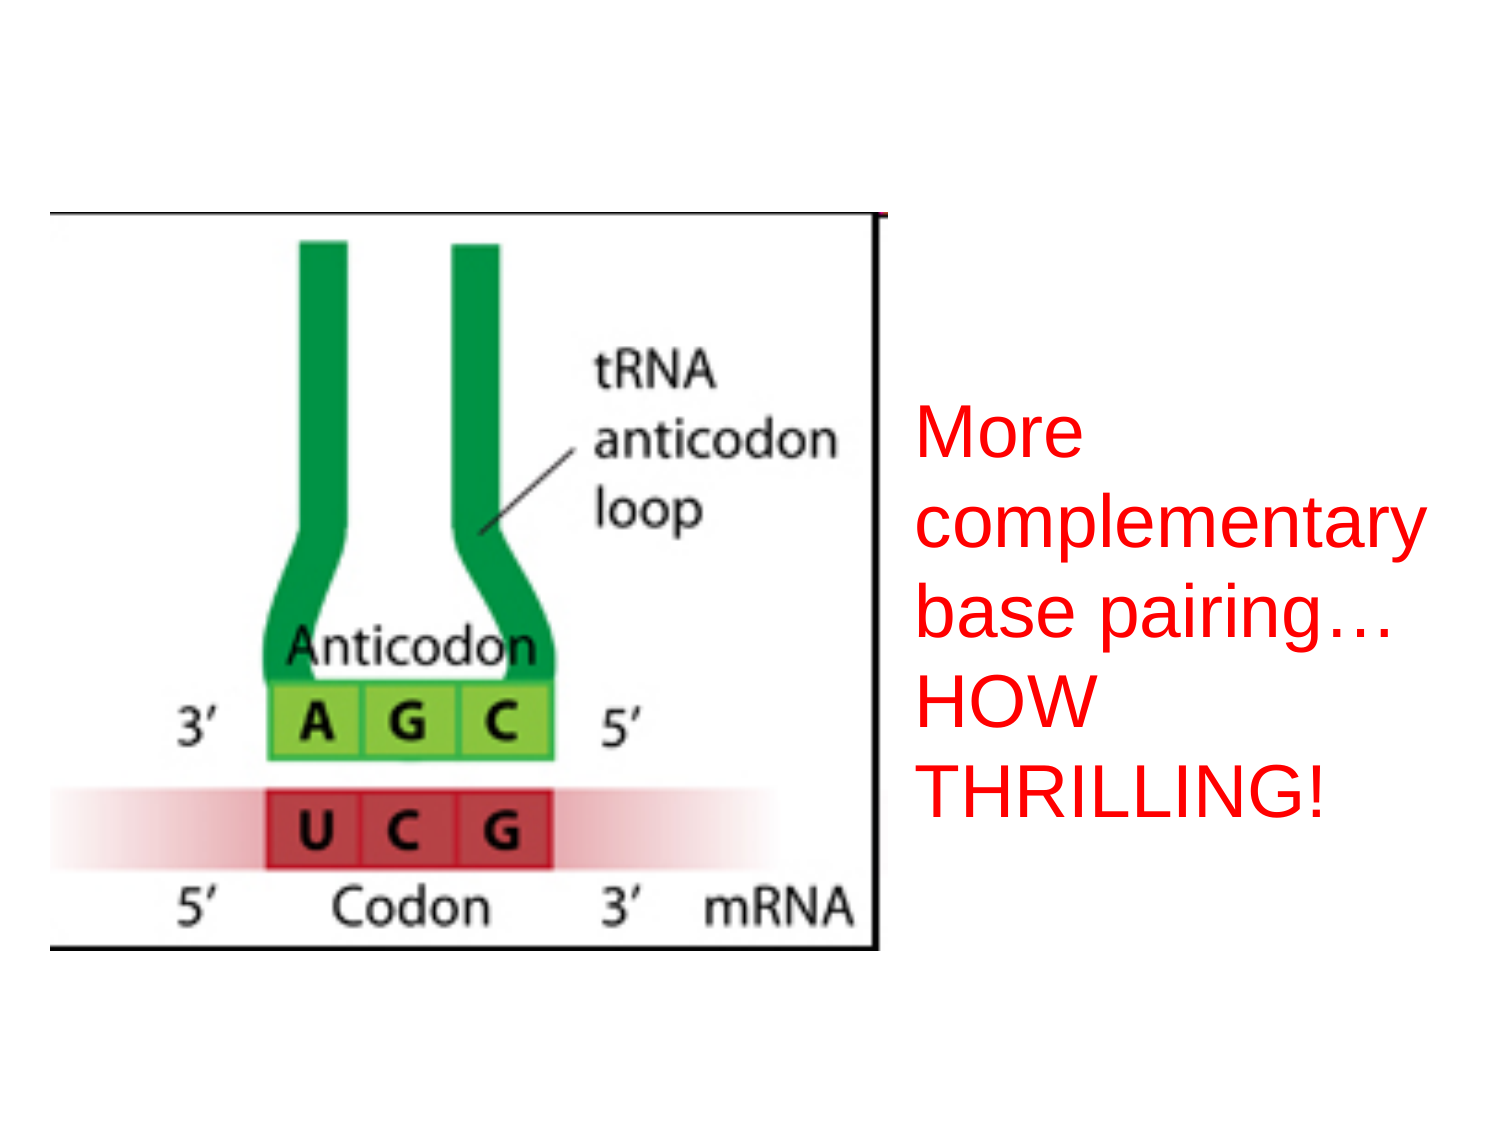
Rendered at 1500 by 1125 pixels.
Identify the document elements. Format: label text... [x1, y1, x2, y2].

picture [49, 212, 888, 951]
text_box More complementary base pairing…HOW THRILLING! [900, 374, 1463, 840]
